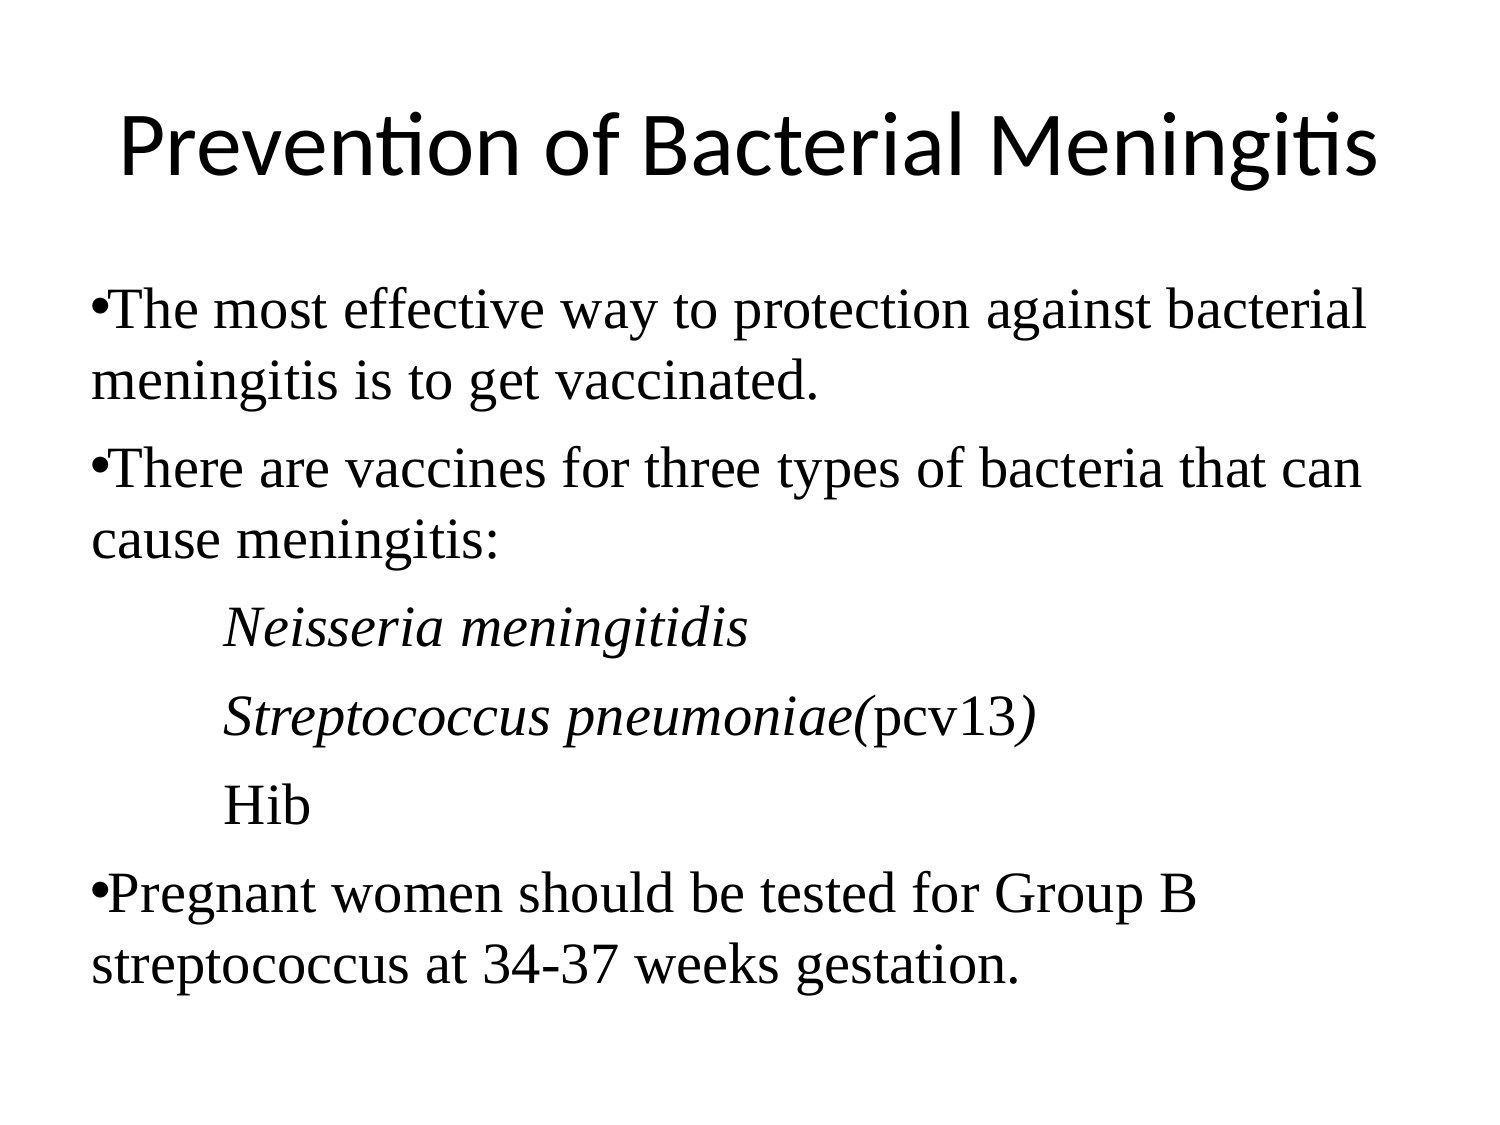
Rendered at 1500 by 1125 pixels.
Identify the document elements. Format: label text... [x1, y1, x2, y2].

list The most effective way to protection against bacterial meningitis is to get vaccinated. There are vaccines for three types of bacteria that can cause meningitis:  Neisseria meningitidis  Streptococcus pneumoniae(pcv13)  Hib Pregnant women should be tested for Group B streptococcus at 34-37 weeks gestation. [75, 262, 1425, 1005]
title Prevention of Bacterial Meningitis [75, 45, 1425, 233]
